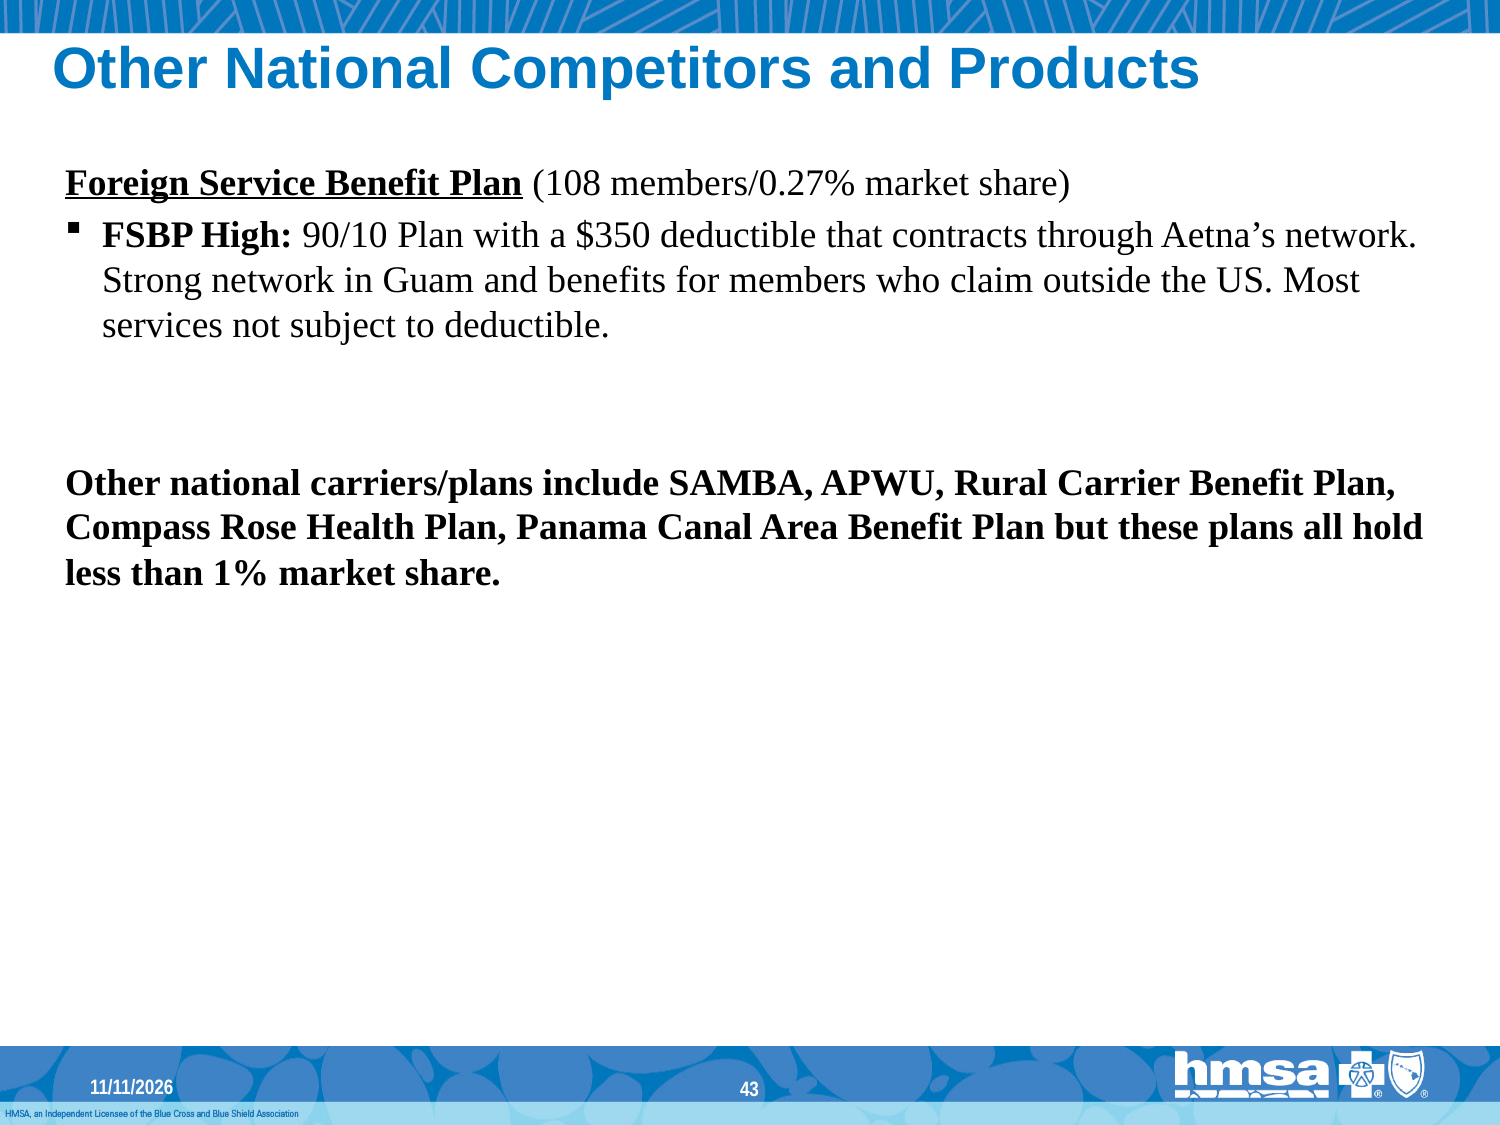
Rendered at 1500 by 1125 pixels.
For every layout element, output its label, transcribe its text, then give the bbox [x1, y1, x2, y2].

slide_number 43 [725, 1064, 1075, 1113]
picture [0, 1046, 1500, 1125]
picture [0, 0, 1500, 34]
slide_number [75, 1059, 425, 1113]
list Foreign Service Benefit Plan (108 members/0.27% market share) FSBP High: 90/10 Plan with a $350 deductible that contracts through Aetna’s network. Strong network in Guam and benefits for members who claim outside the US. Most services not subject to deductible. Other national carriers/plans include SAMBA, APWU, Rural Carrier Benefit Plan, Compass Rose Health Plan, Panama Canal Area Benefit Plan but these plans all hold less than 1% market share. [50, 149, 1450, 1025]
title Other National Competitors and Products [37, 24, 1388, 105]
